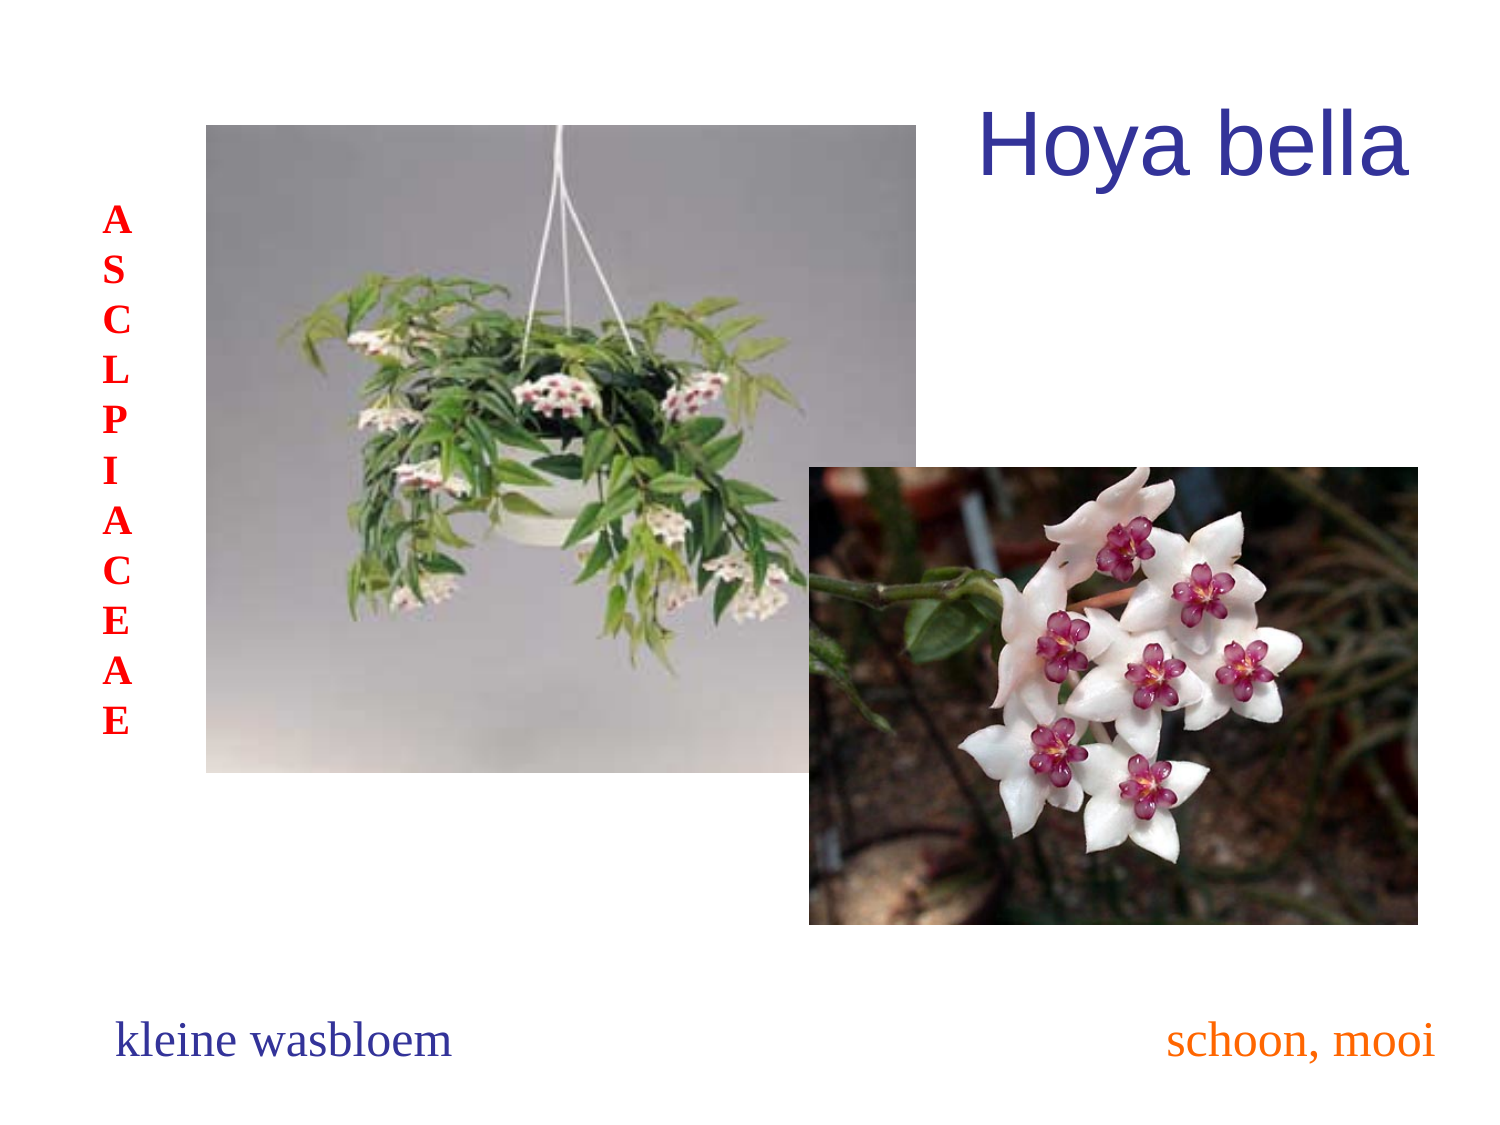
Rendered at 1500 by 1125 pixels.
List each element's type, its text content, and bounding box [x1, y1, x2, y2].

text_box ASCLPIACEAE [87, 184, 150, 750]
text_box kleine wasbloem [100, 999, 1163, 1075]
title Hoya bella [75, 45, 1425, 233]
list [808, 467, 1418, 925]
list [206, 125, 916, 773]
text_box schoon, mooi [1163, 999, 1451, 1075]
